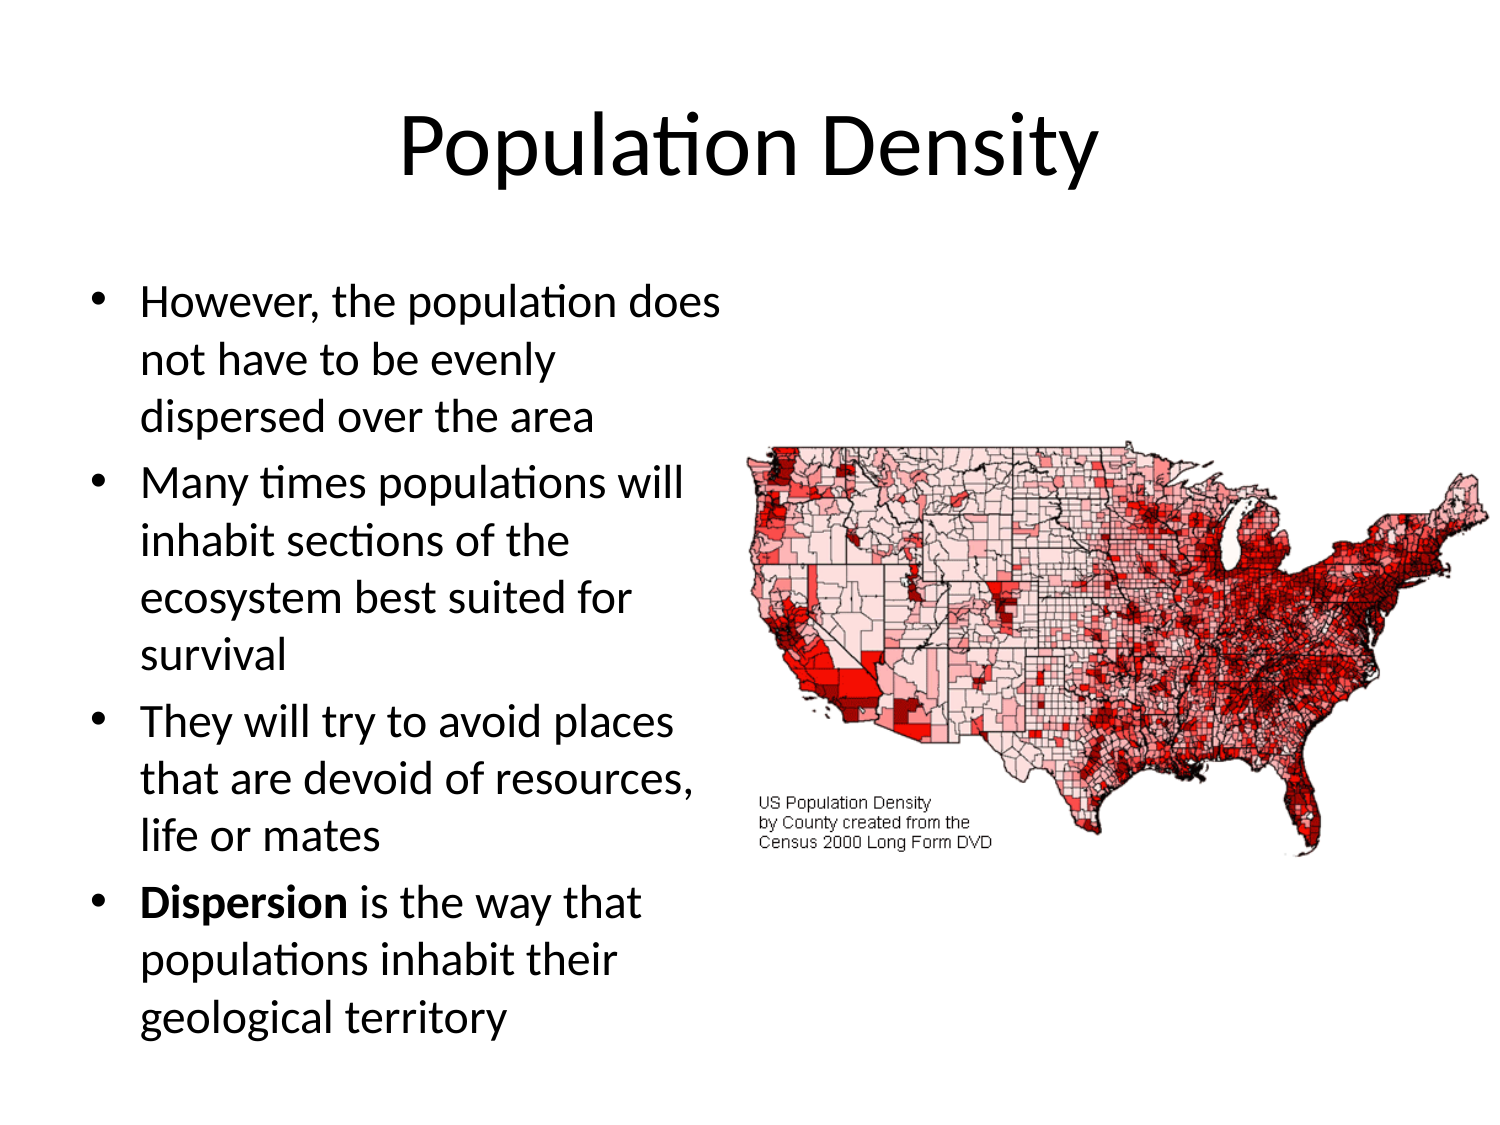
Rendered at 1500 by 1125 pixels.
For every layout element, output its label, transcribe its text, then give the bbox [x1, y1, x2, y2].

list However, the population does not have to be evenly dispersed over the area Many times populations will inhabit sections of the ecosystem best suited for survival They will try to avoid places that are devoid of resources, life or mates Dispersion is the way that populations inhabit their geological territory [75, 262, 738, 1063]
title Population Density [75, 45, 1425, 233]
picture [743, 437, 1492, 863]
